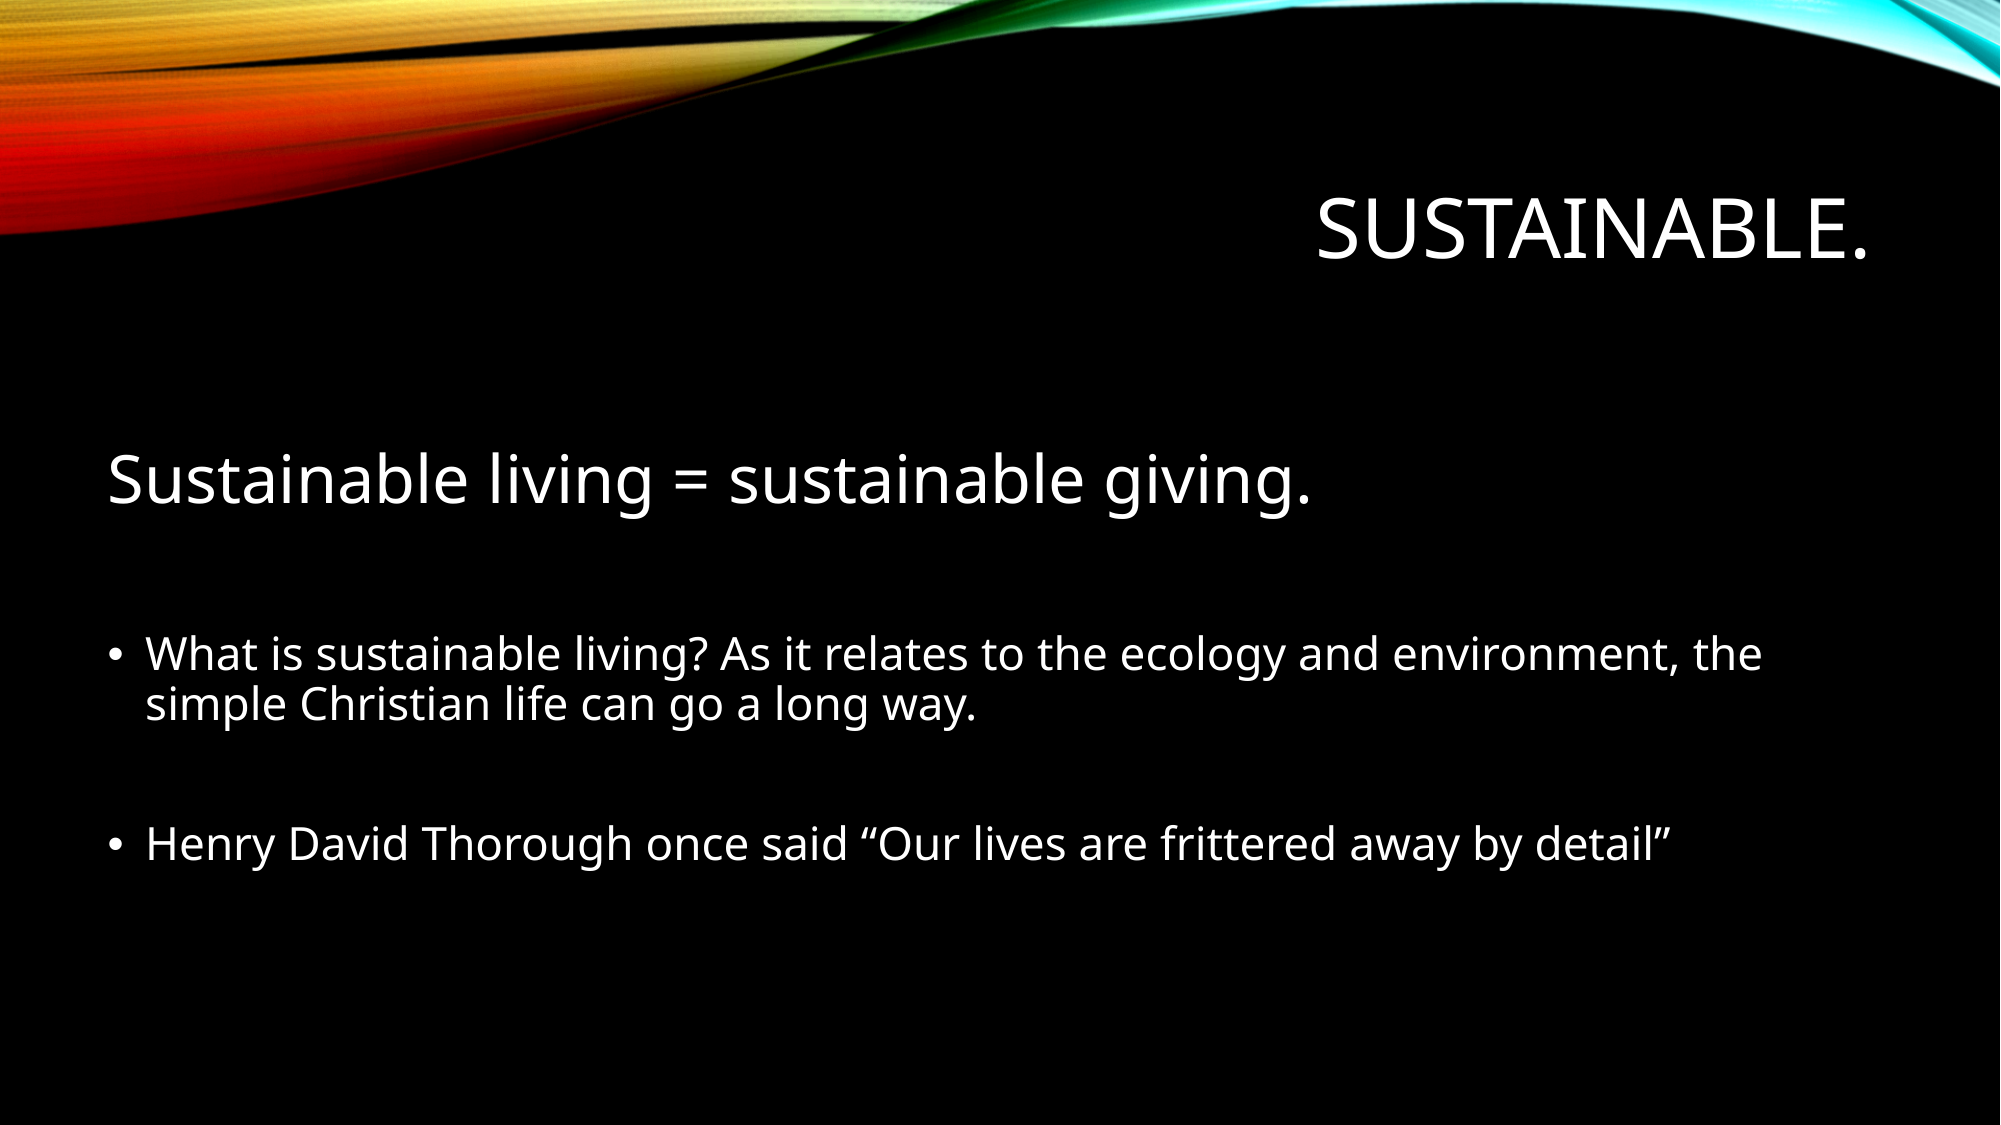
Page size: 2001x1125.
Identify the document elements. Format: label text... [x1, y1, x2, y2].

title SUSTAINABLE. [474, 125, 1888, 338]
list Sustainable living = sustainable giving. What is sustainable living? As it relates to the ecology and environment, the simple Christian life can go a long way. Henry David Thorough once said “Our lives are frittered away by detail” [92, 337, 1868, 998]
picture [0, 0, 2000, 237]
